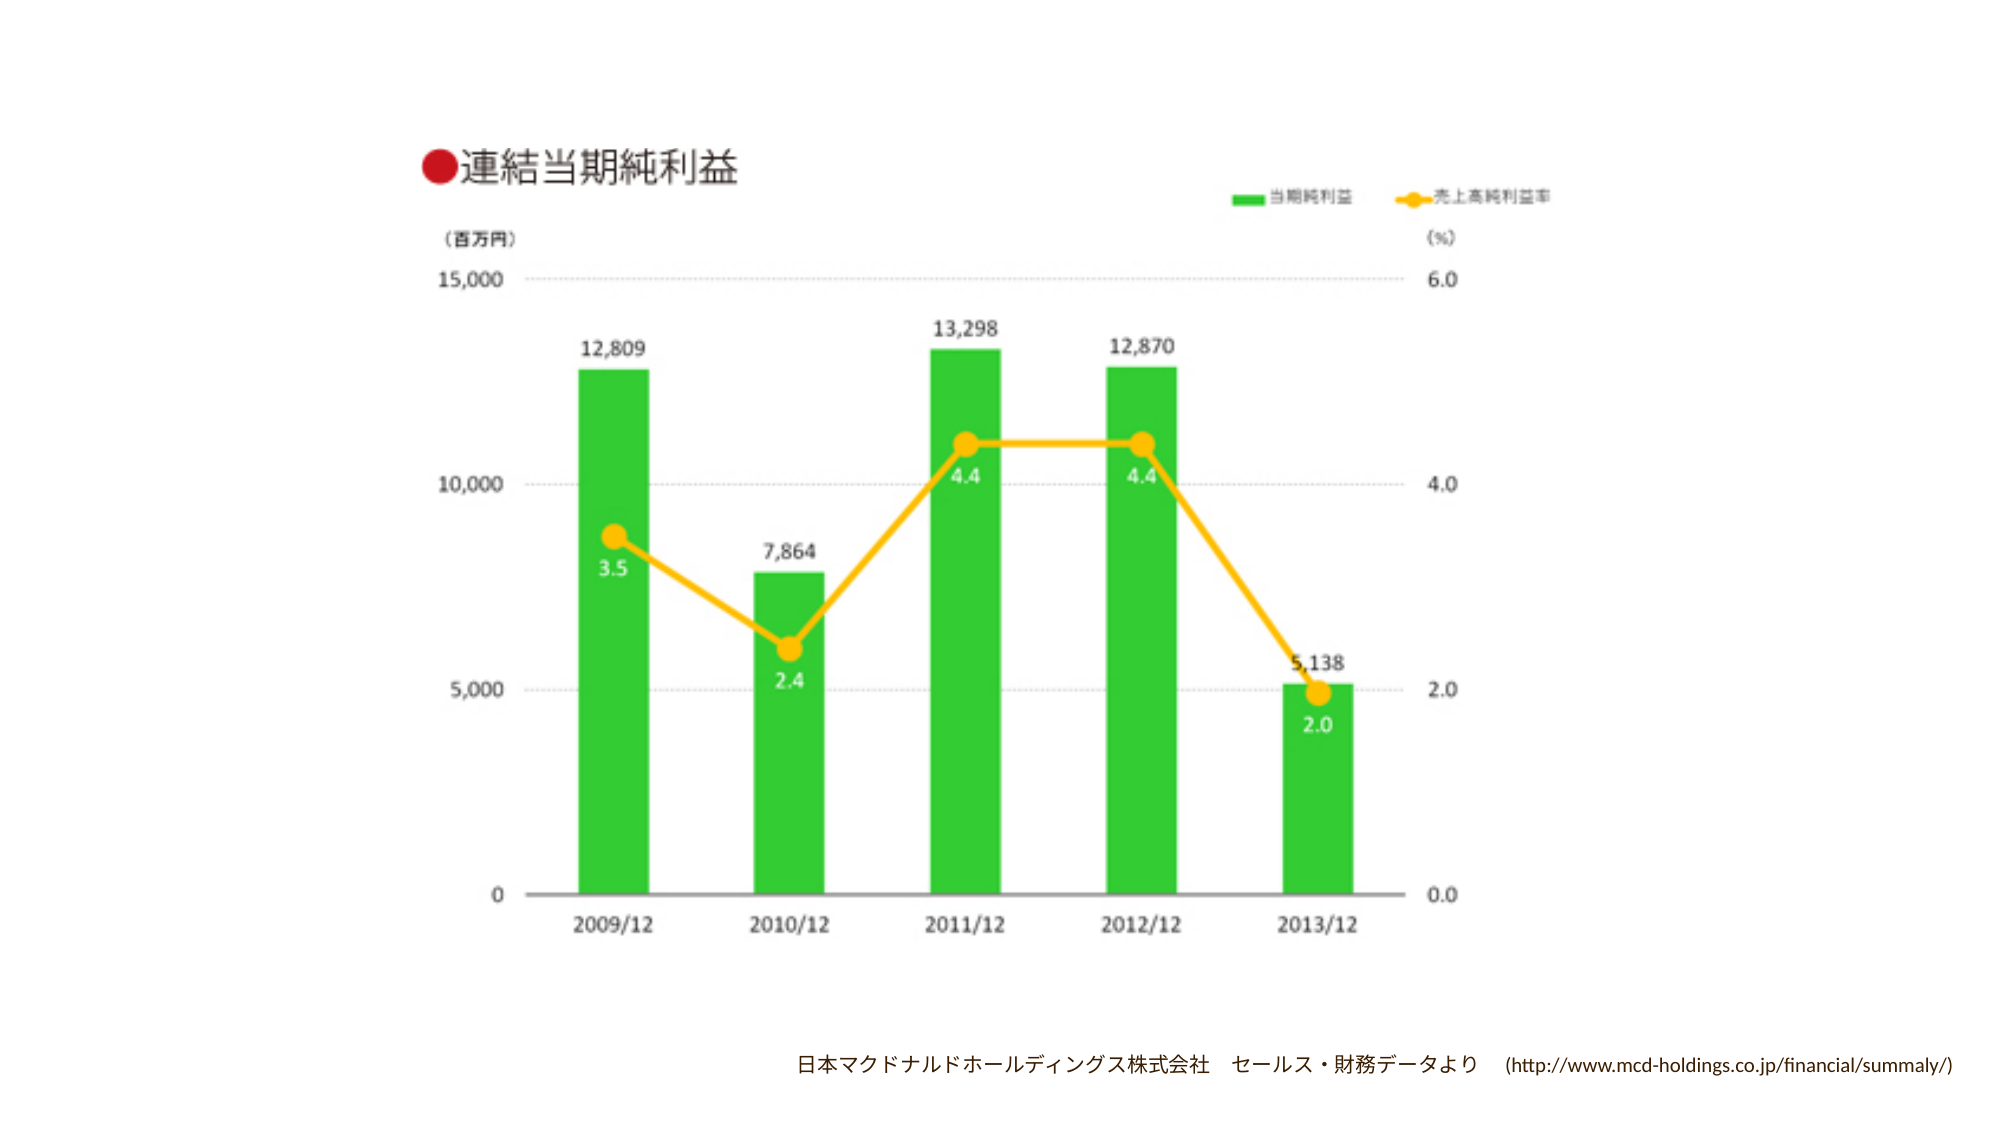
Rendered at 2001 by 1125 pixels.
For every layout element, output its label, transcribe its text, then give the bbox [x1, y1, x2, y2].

picture [421, 148, 1567, 950]
list 日本マクドナルドホールディングス株式会社 セールス・財務データより (http://www.mcd-holdings.co.jp/financial/summaly/) [196, 1046, 1969, 1102]
